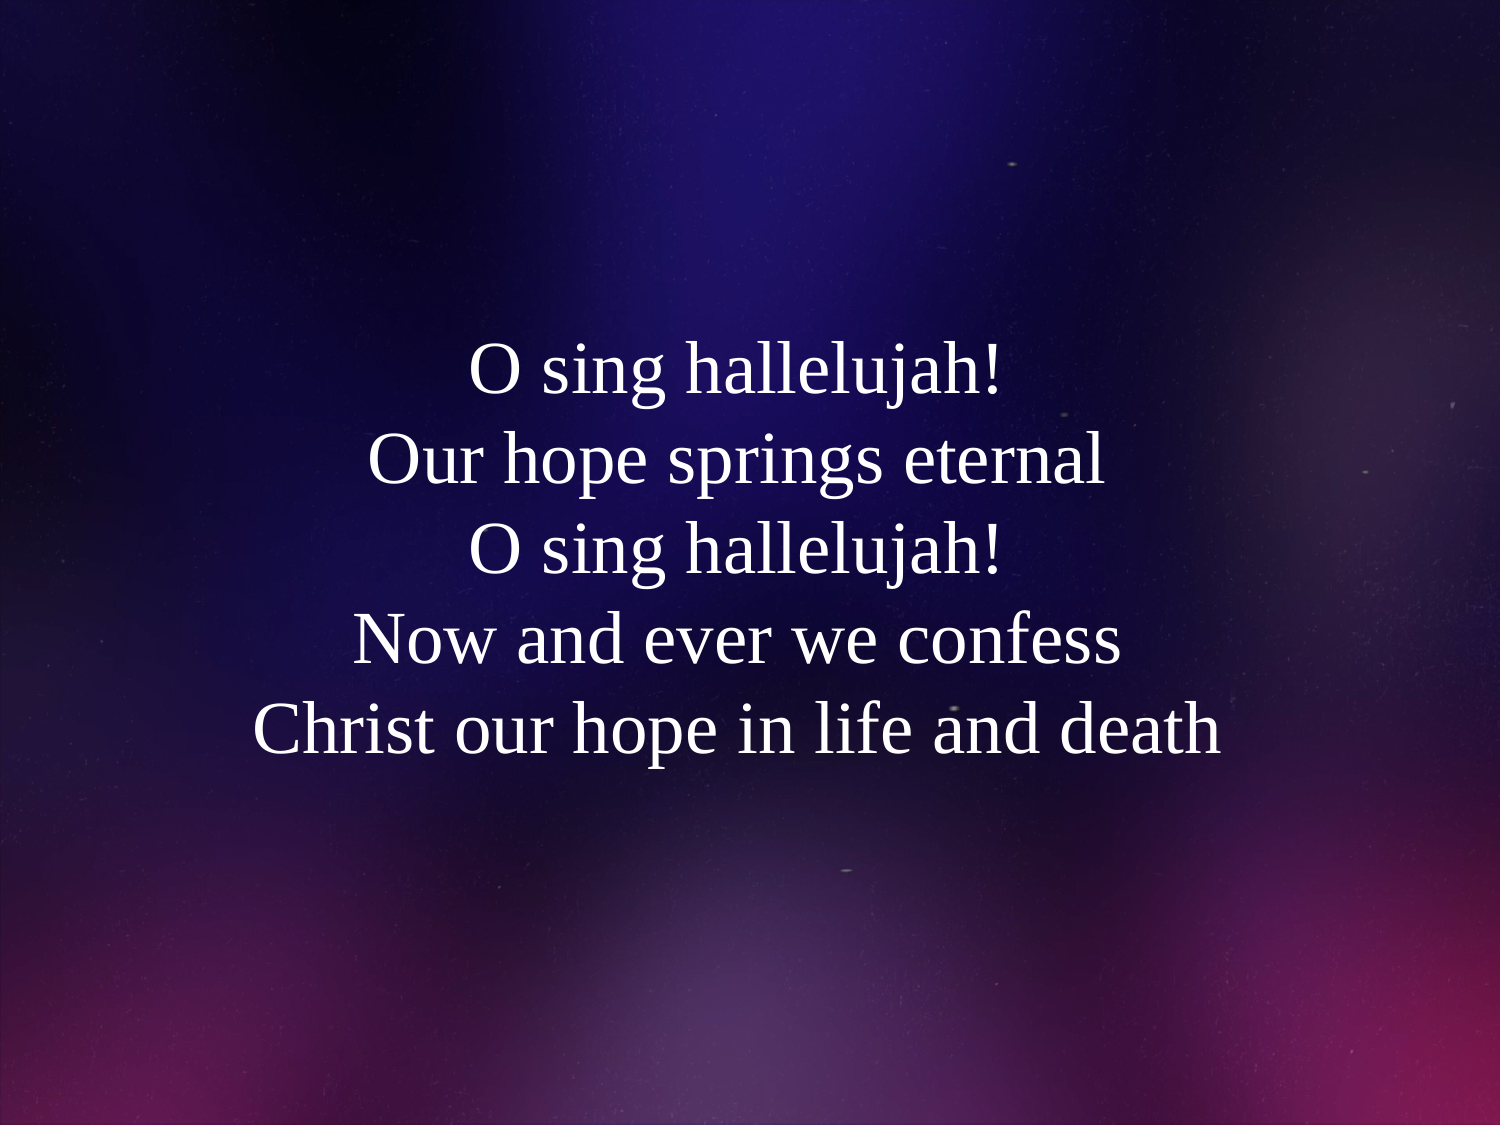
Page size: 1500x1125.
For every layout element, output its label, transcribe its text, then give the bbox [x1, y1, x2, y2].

title O sing hallelujah! Our hope springs eternal O sing hallelujah! Now and ever we confess Christ our hope in life and death [50, 450, 1425, 638]
picture [0, 0, 1500, 1125]
